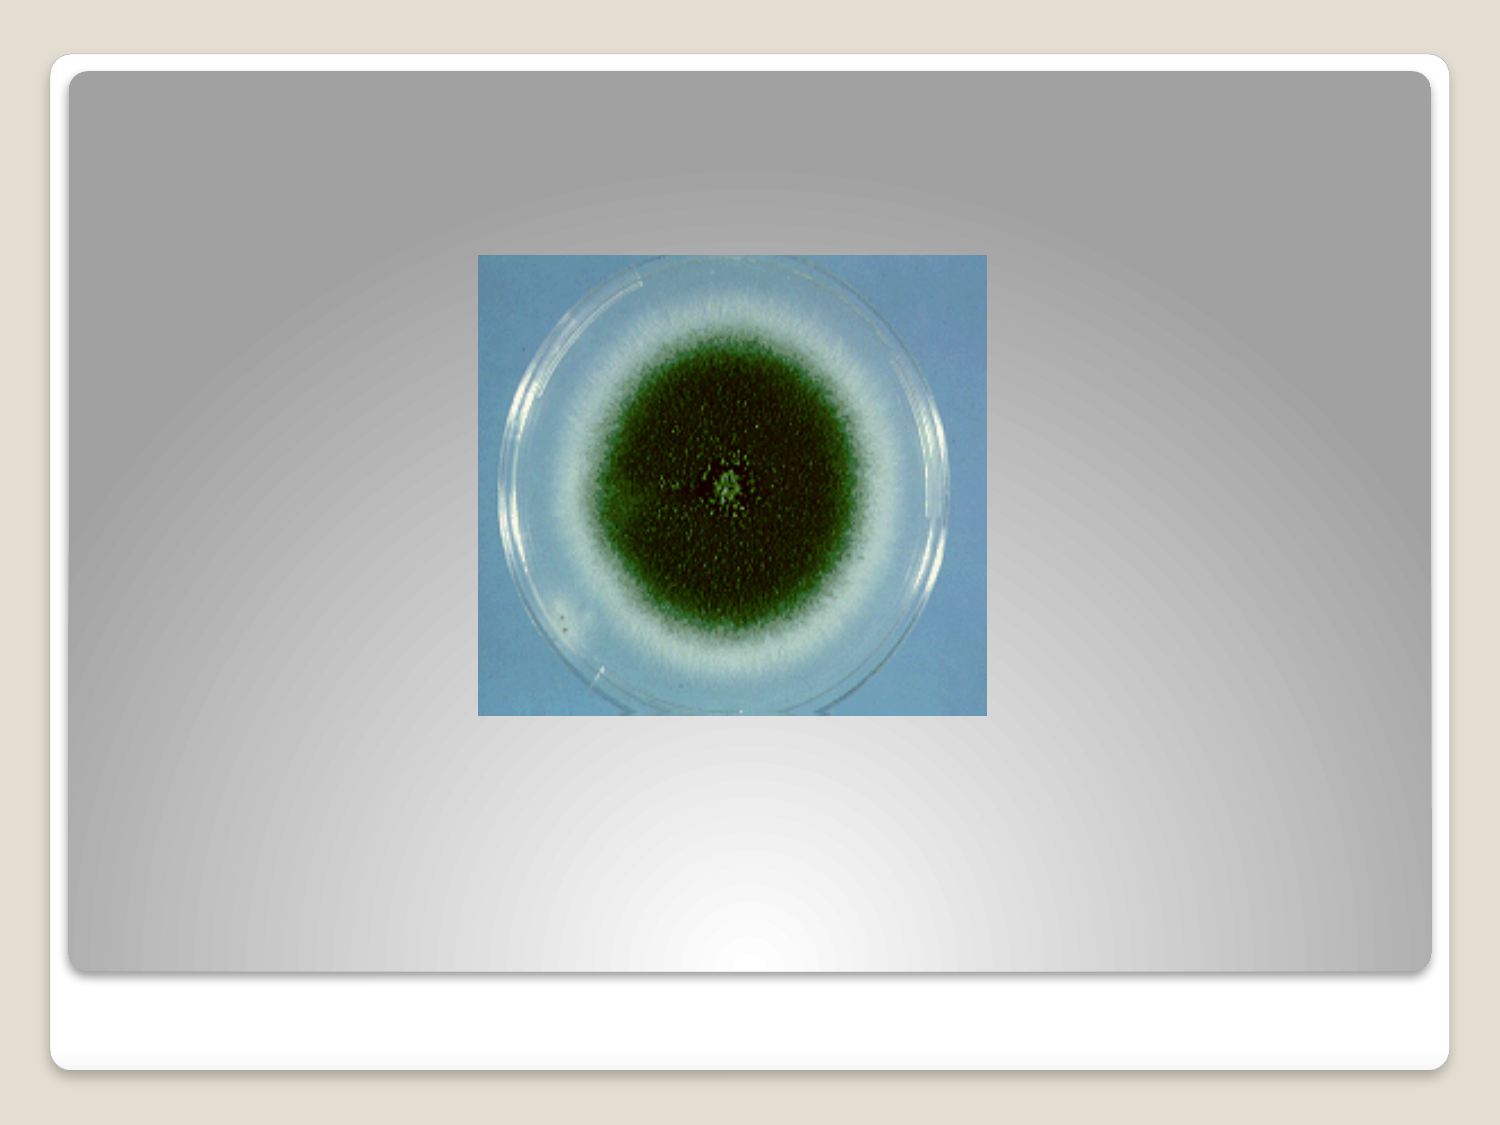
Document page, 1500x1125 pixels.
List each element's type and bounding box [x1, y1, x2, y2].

list [478, 255, 987, 717]
